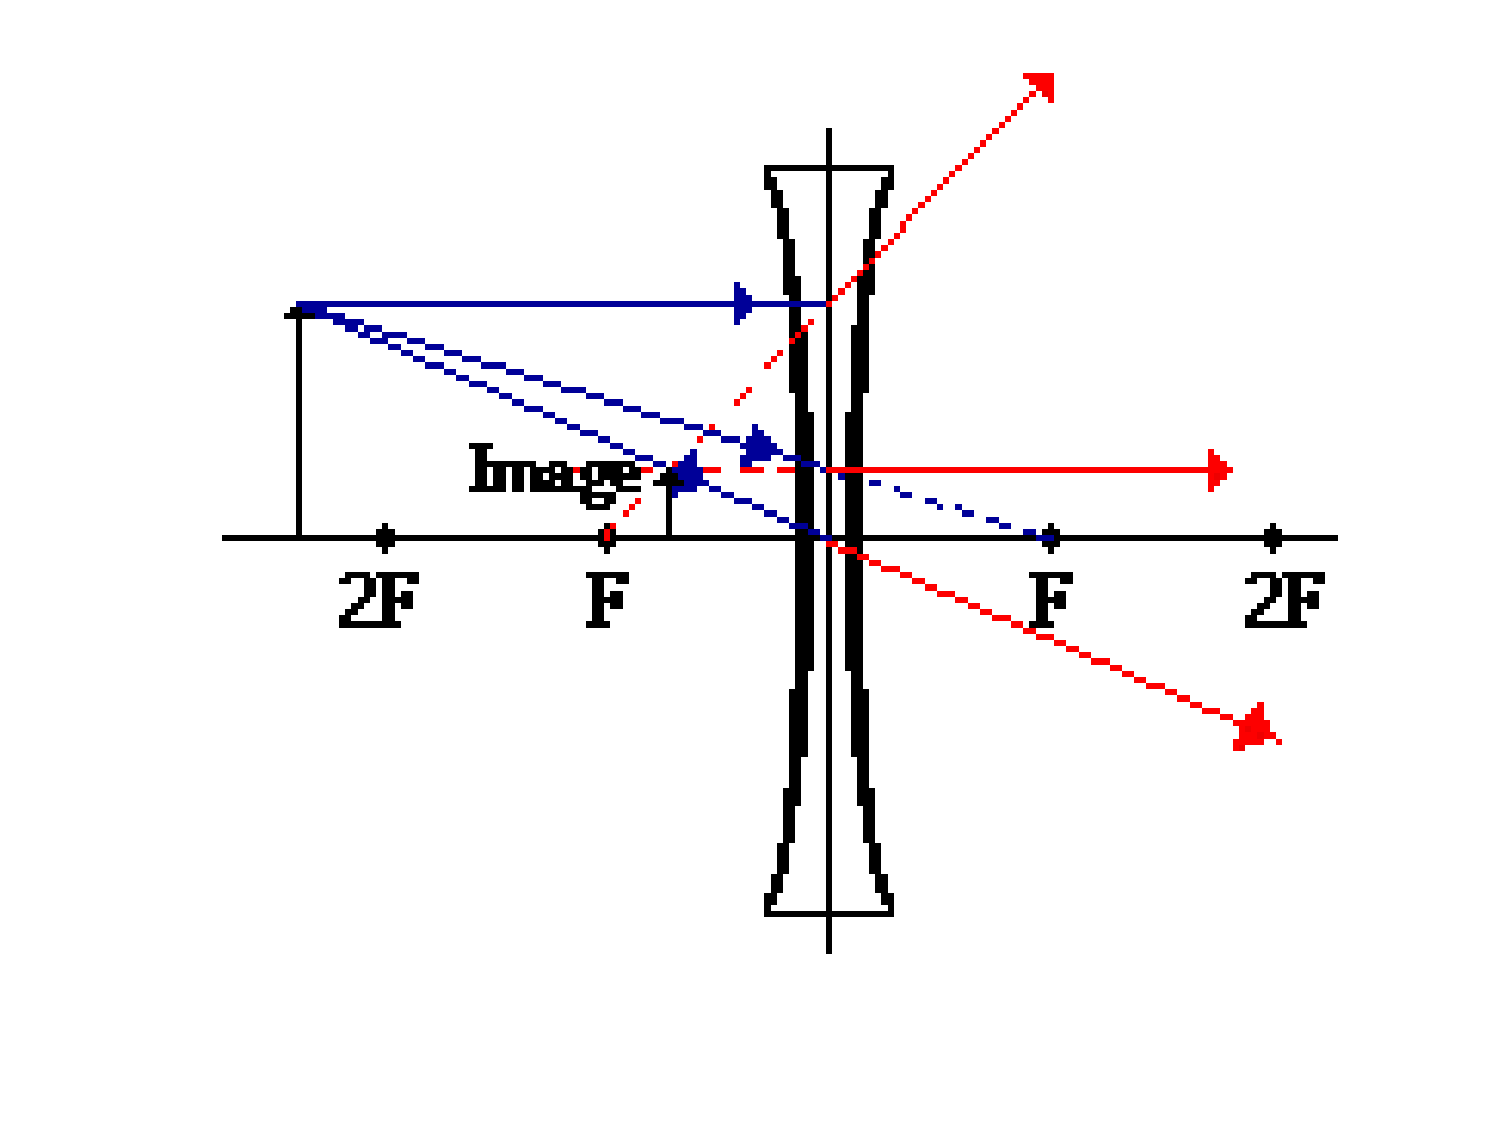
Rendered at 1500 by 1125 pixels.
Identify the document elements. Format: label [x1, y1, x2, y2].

picture [87, 0, 1376, 993]
